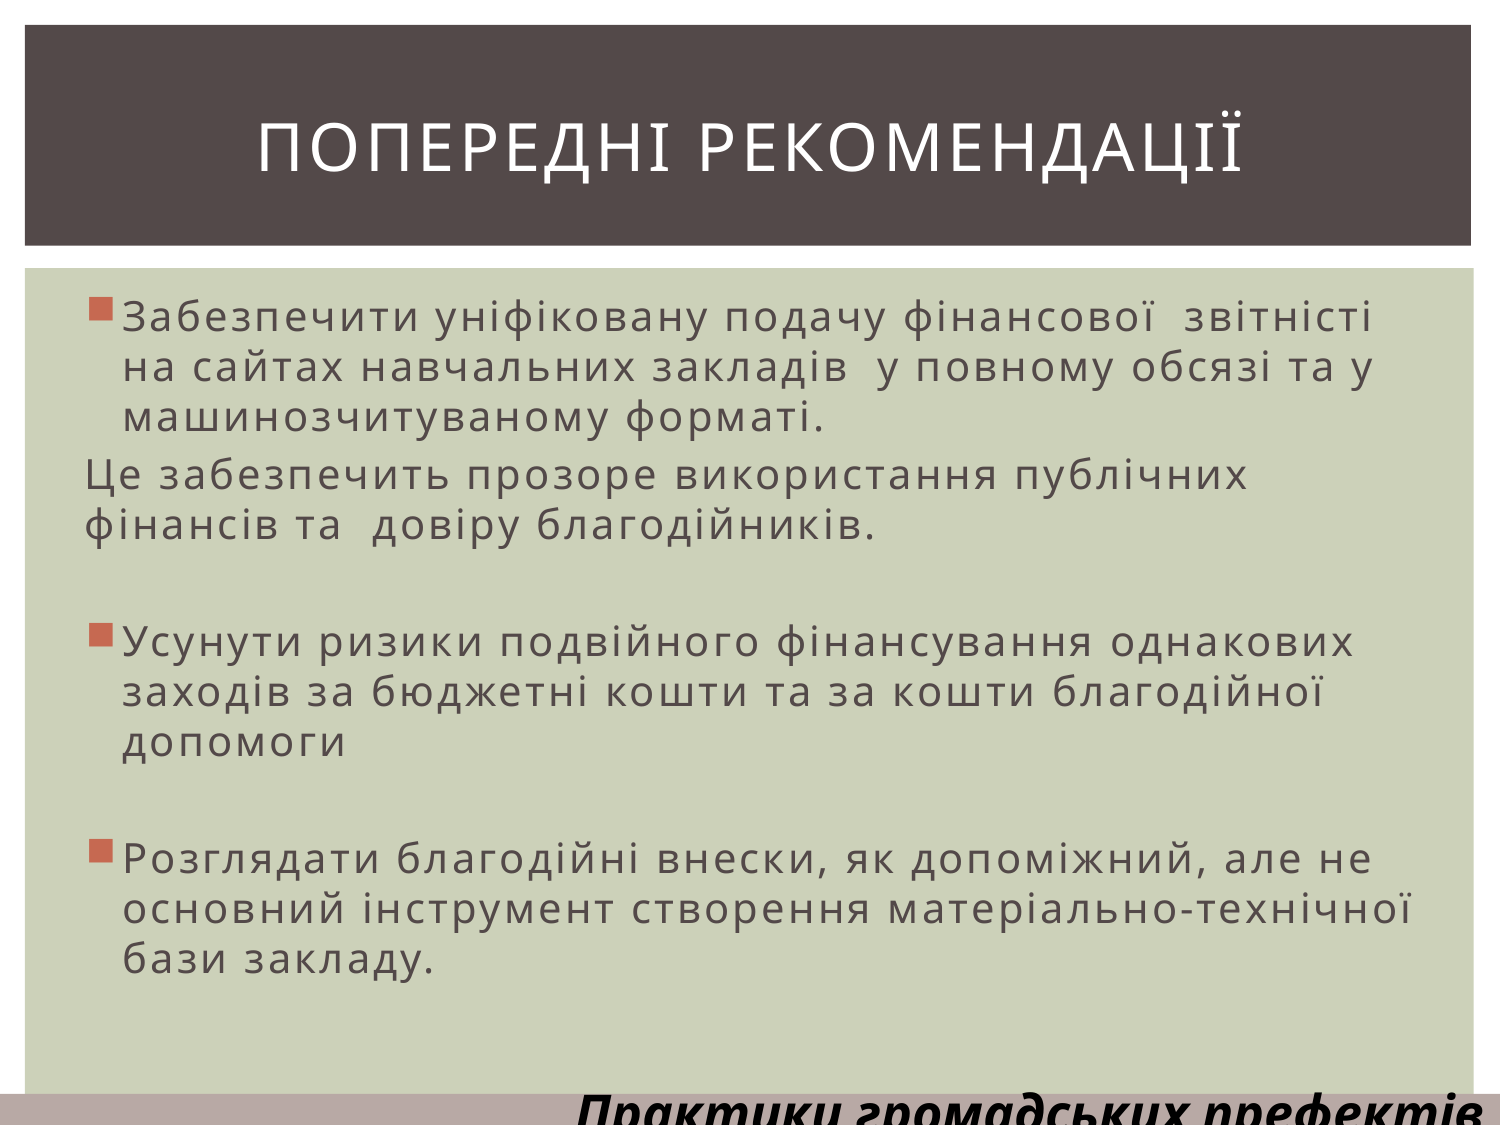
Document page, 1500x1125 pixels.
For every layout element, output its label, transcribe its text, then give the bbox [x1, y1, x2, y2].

title Попередні рекомендації [62, 58, 1438, 232]
text_box Практики громадських префектів [0, 1093, 1500, 1125]
list Забезпечити уніфіковану подачу фінансової звітністі на сайтах навчальних закладів у повному обсязі та у машинозчитуваному форматі. Це забезпечить прозоре використання публічних фінансів та довіру благодійників. Усунути ризики подвійного фінансування однакових заходів за бюджетні кошти та за кошти благодійної допомоги Розглядати благодійні внески, як допоміжний, але не основний інструмент створення матеріально-технічної бази закладу. [62, 281, 1442, 1005]
